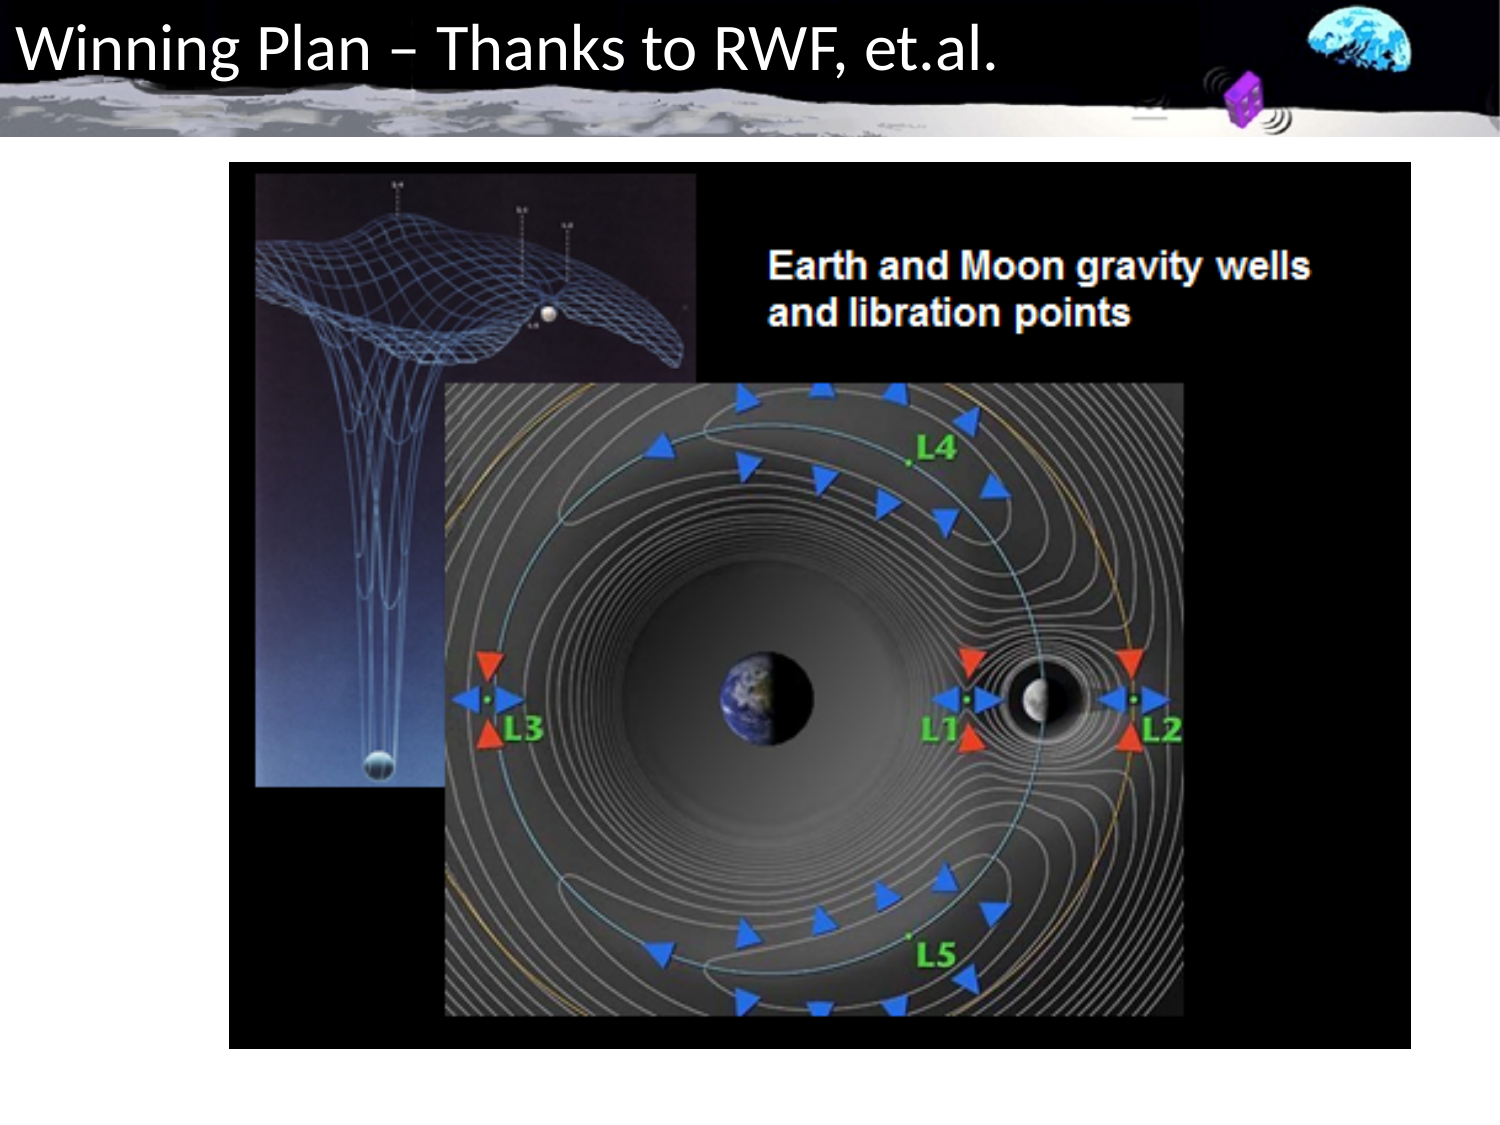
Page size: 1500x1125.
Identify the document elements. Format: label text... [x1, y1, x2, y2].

title Winning Plan – Thanks to RWF, et.al. [0, 0, 1145, 88]
picture [229, 162, 1411, 1049]
picture [0, 0, 1500, 137]
